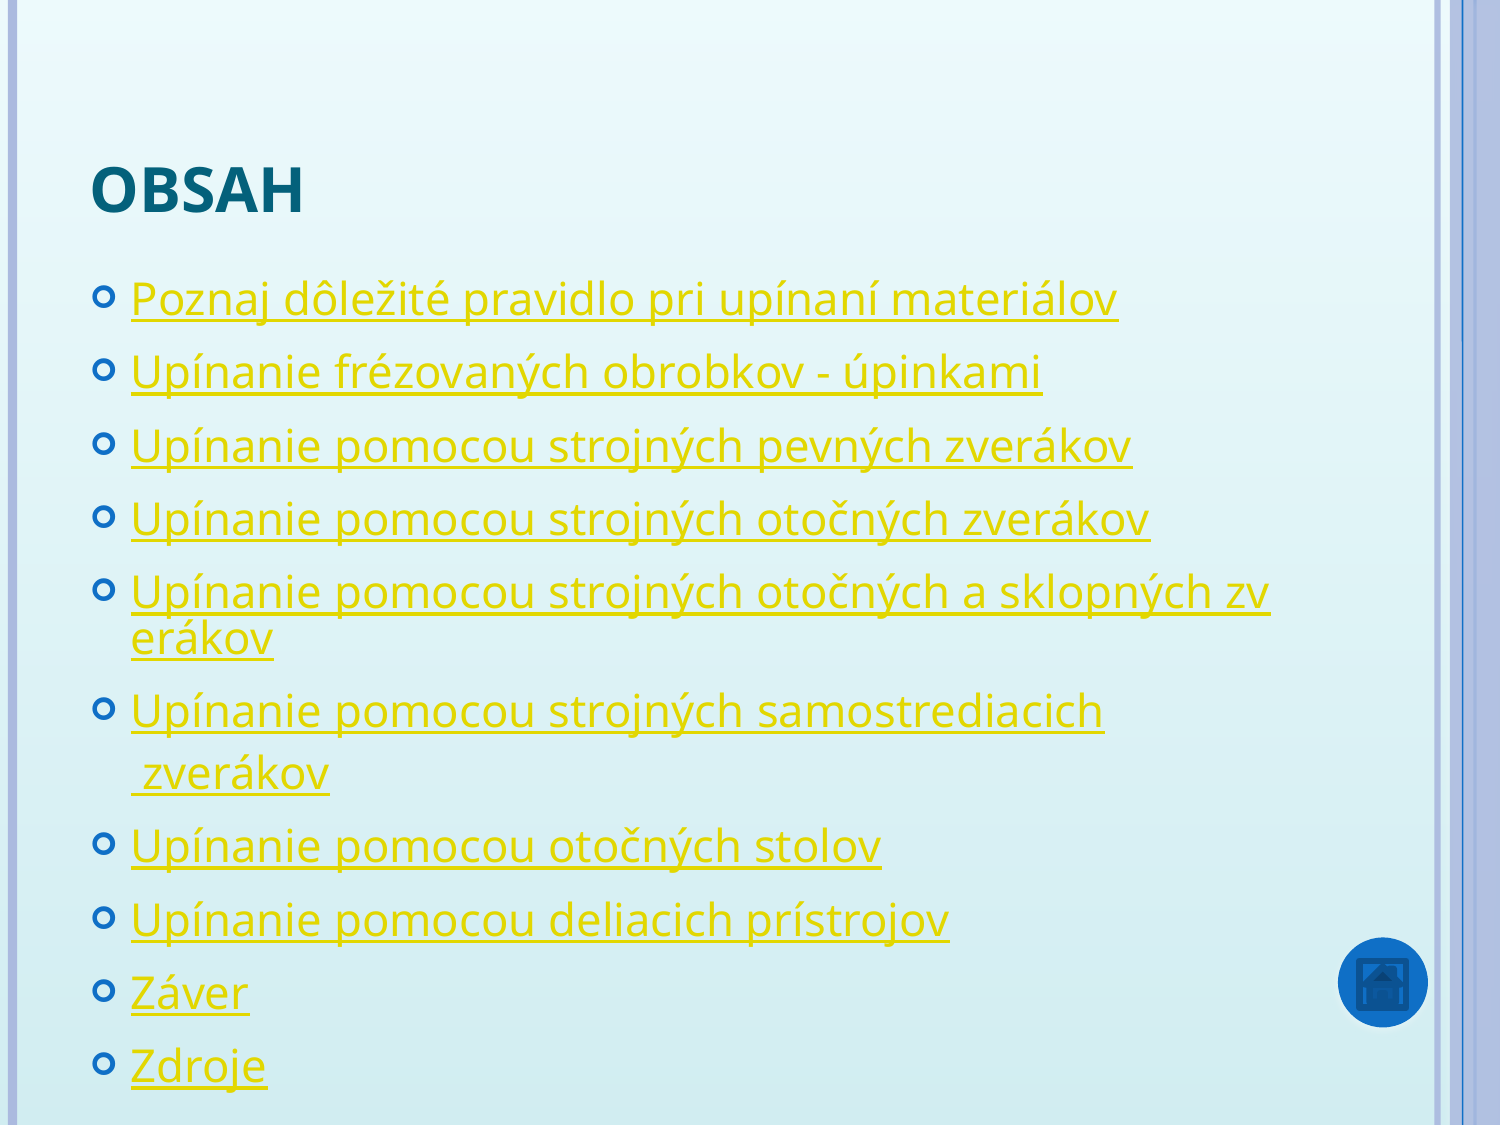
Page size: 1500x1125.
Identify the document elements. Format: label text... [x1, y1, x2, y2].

title obsah [75, 45, 1300, 233]
list Poznaj dôležité pravidlo pri upínaní materiálov Upínanie frézovaných obrobkov - úpinkami Upínanie pomocou strojných pevných zverákov Upínanie pomocou strojných otočných zverákov Upínanie pomocou strojných otočných a sklopných zverákov Upínanie pomocou strojných samostrediacich zverákov Upínanie pomocou otočných stolov Upínanie pomocou deliacich prístrojov Záver Zdroje [75, 262, 1300, 1062]
text_box [1356, 958, 1409, 1011]
